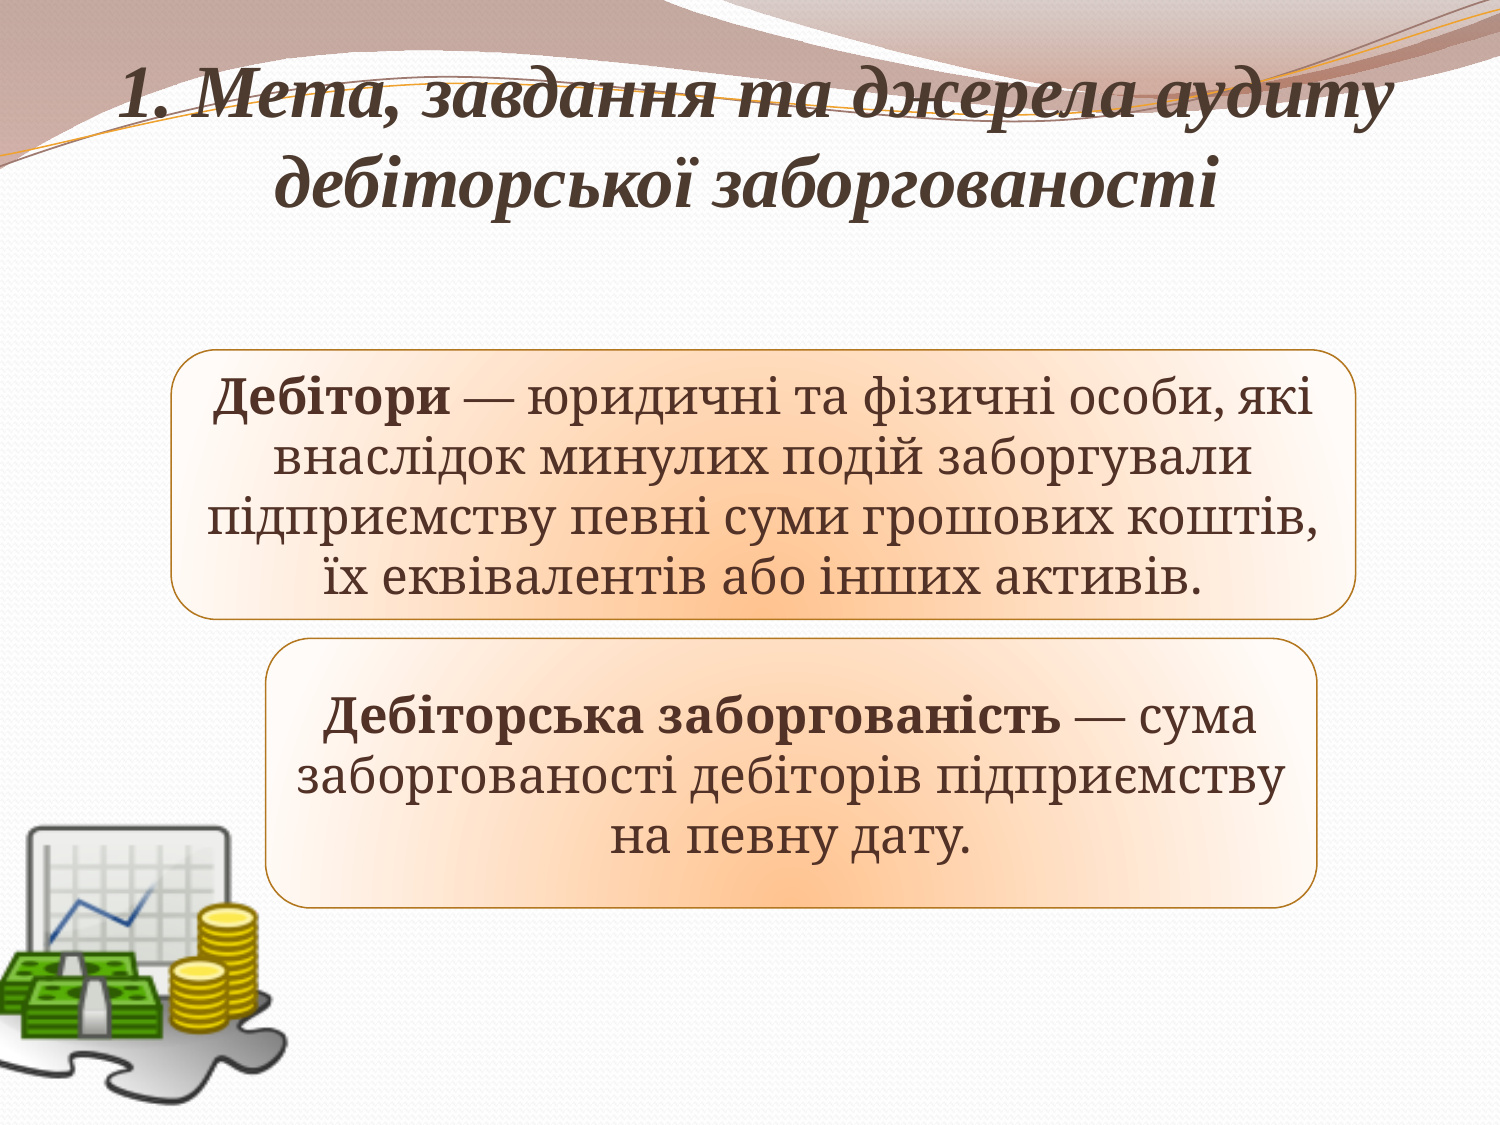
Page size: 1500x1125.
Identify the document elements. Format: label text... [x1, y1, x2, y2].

table_cell [314, 813, 319, 909]
text_box Дебіторська заборгованість — сума заборгованості дебіторів підприємству на певну дату. [264, 637, 1318, 909]
picture [0, 810, 314, 1125]
title 1. Мета, завдання та джерела аудиту дебіторської заборгованості [75, 115, 1438, 303]
text_box Дебітори — юридичні та фізичні особи, які внаслідок минулих подій заборгували підприємству певні суми грошових коштів, їх еквівалентів або інших активів. [170, 349, 1357, 621]
